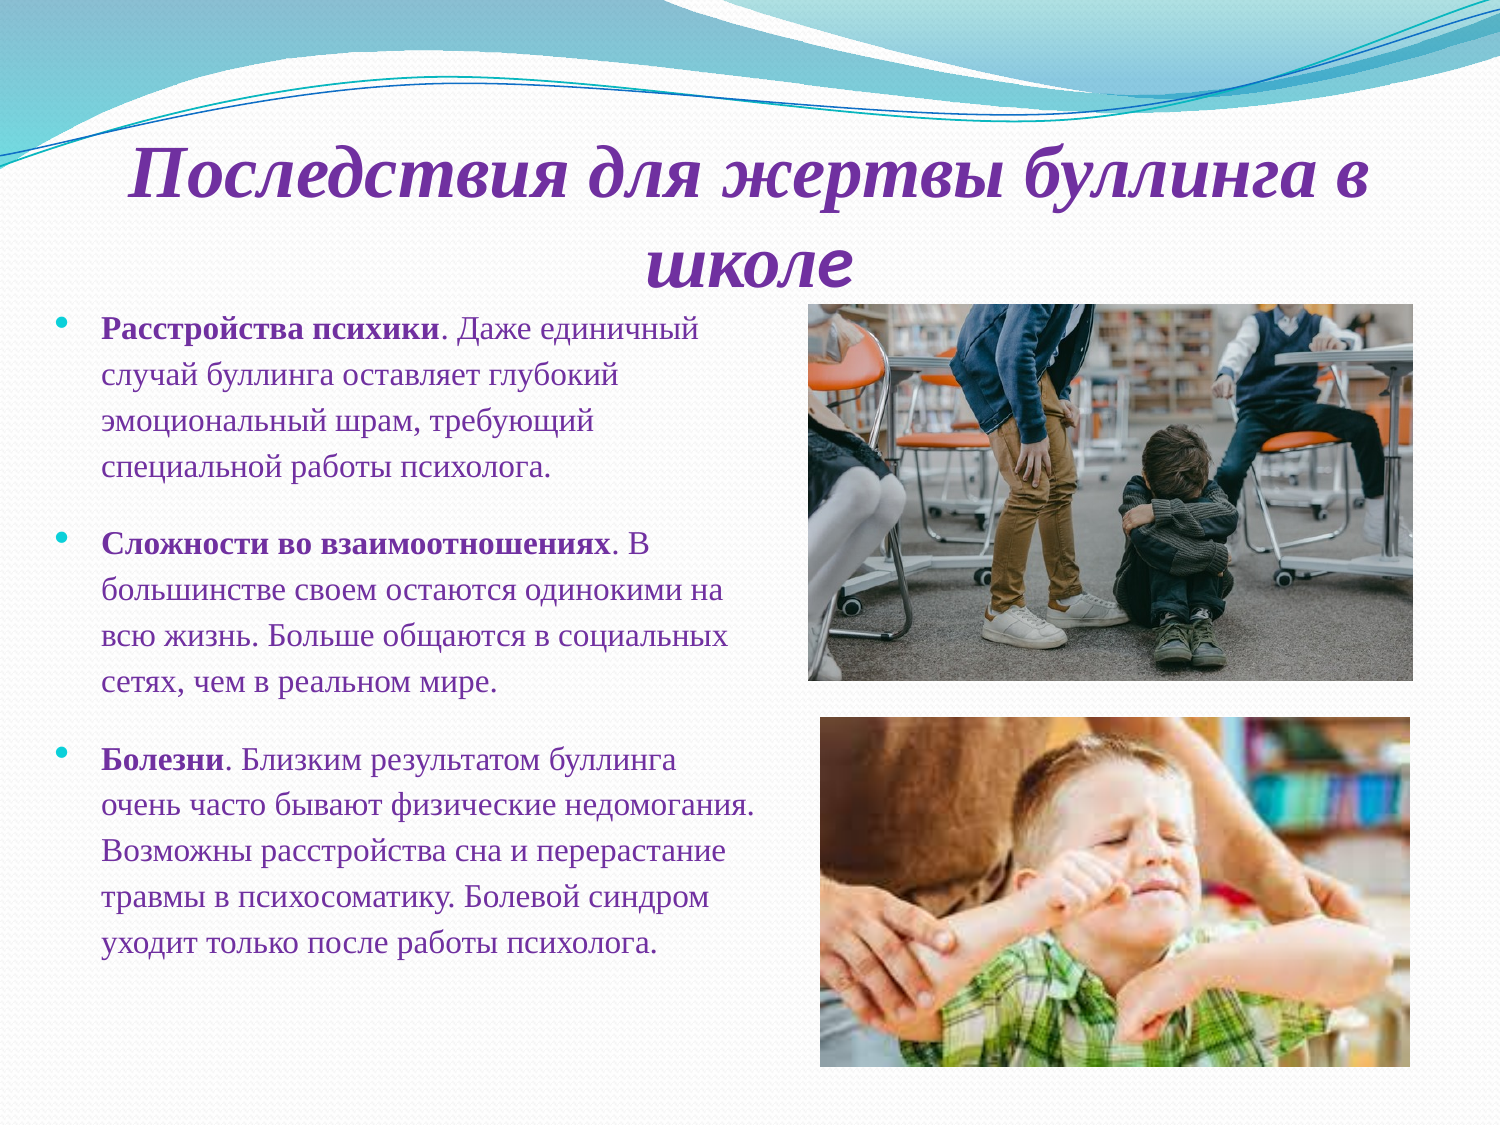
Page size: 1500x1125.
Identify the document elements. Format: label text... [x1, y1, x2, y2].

title Последствия для жертвы буллинга в школе [75, 115, 1425, 303]
picture [820, 717, 1410, 1067]
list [808, 304, 1413, 681]
list Расстройства психики. Даже единичный случай буллинга оставляет глубокий эмоциональный шрам, требующий специальной работы психолога. Сложности во взаимоотношениях. В большинстве своем остаются одинокими на всю жизнь. Больше общаются в социальных сетях, чем в реальном мире. Болезни. Близким результатом буллинга очень часто бывают физические недомогания. Возможны расстройства сна и перерастание травмы в психосоматику. Болевой синдром уходит только после работы психолога. [41, 292, 775, 1094]
